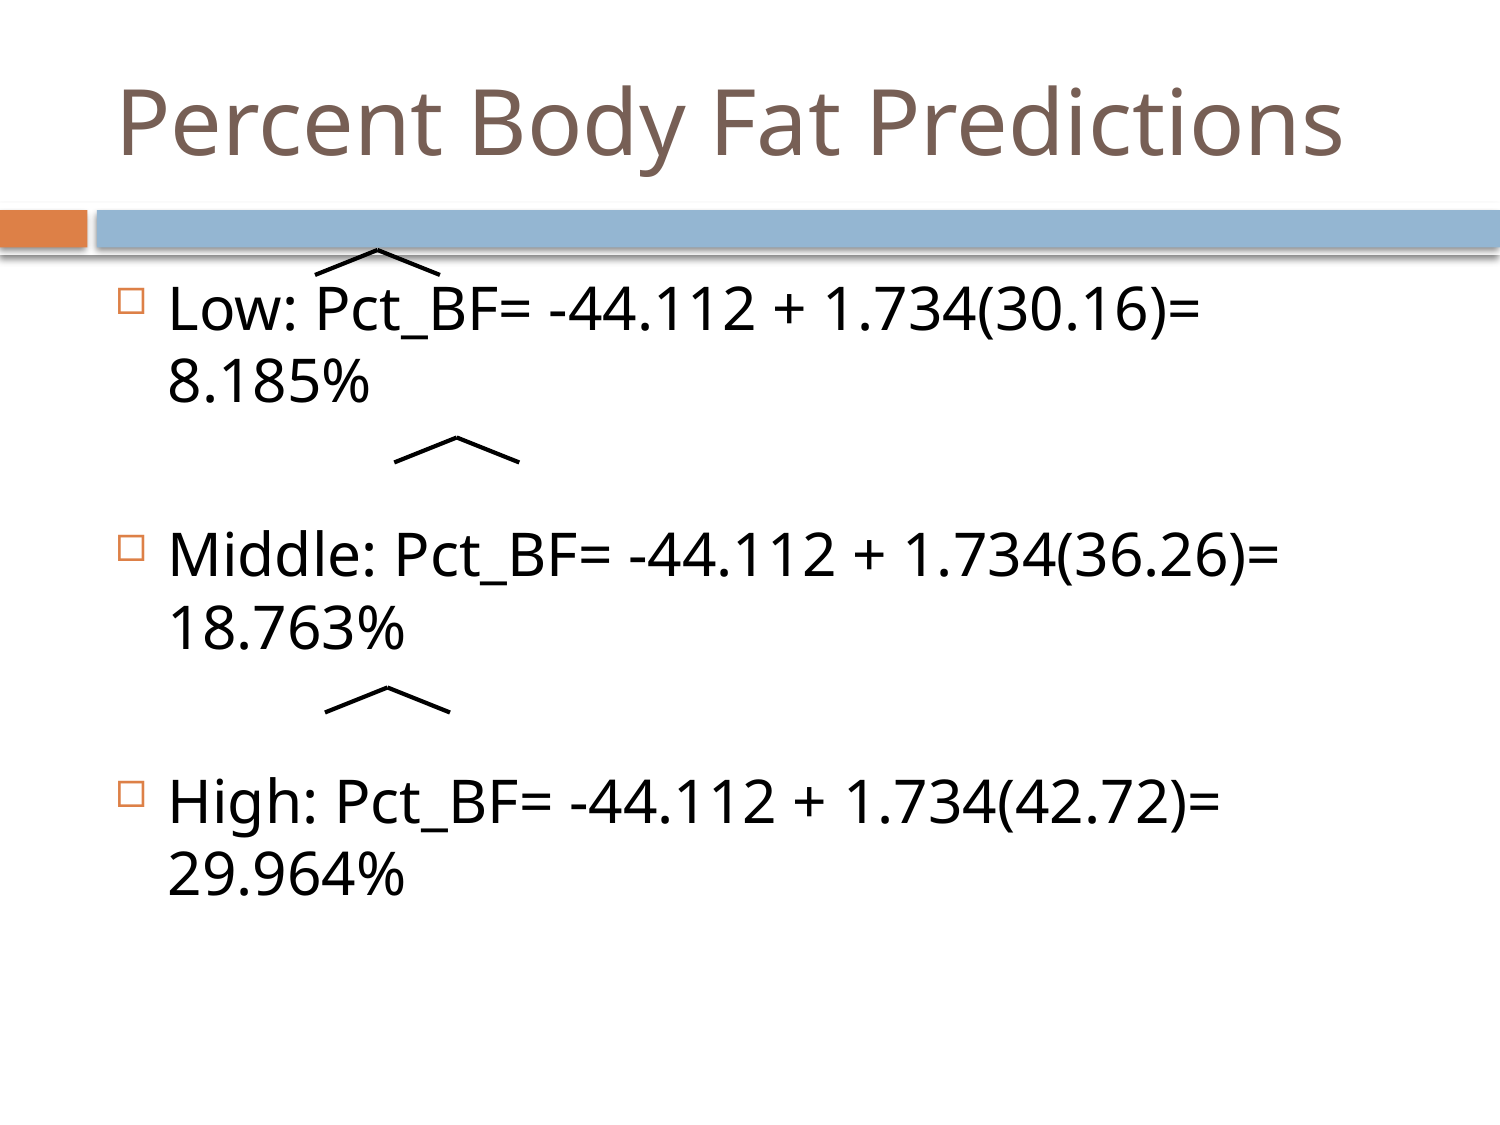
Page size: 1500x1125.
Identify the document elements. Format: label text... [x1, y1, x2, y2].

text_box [393, 437, 455, 463]
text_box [456, 437, 520, 463]
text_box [314, 249, 376, 276]
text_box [324, 687, 386, 713]
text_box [387, 687, 451, 713]
title Percent Body Fat Predictions [100, 37, 1438, 200]
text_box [377, 249, 441, 276]
list Low: Pct_BF= -44.112 + 1.734(30.16)= 8.185% Middle: Pct_BF= -44.112 + 1.734(36.26)= 18.763% High: Pct_BF= -44.112 + 1.734(42.72)= 29.964% [100, 262, 1438, 1000]
